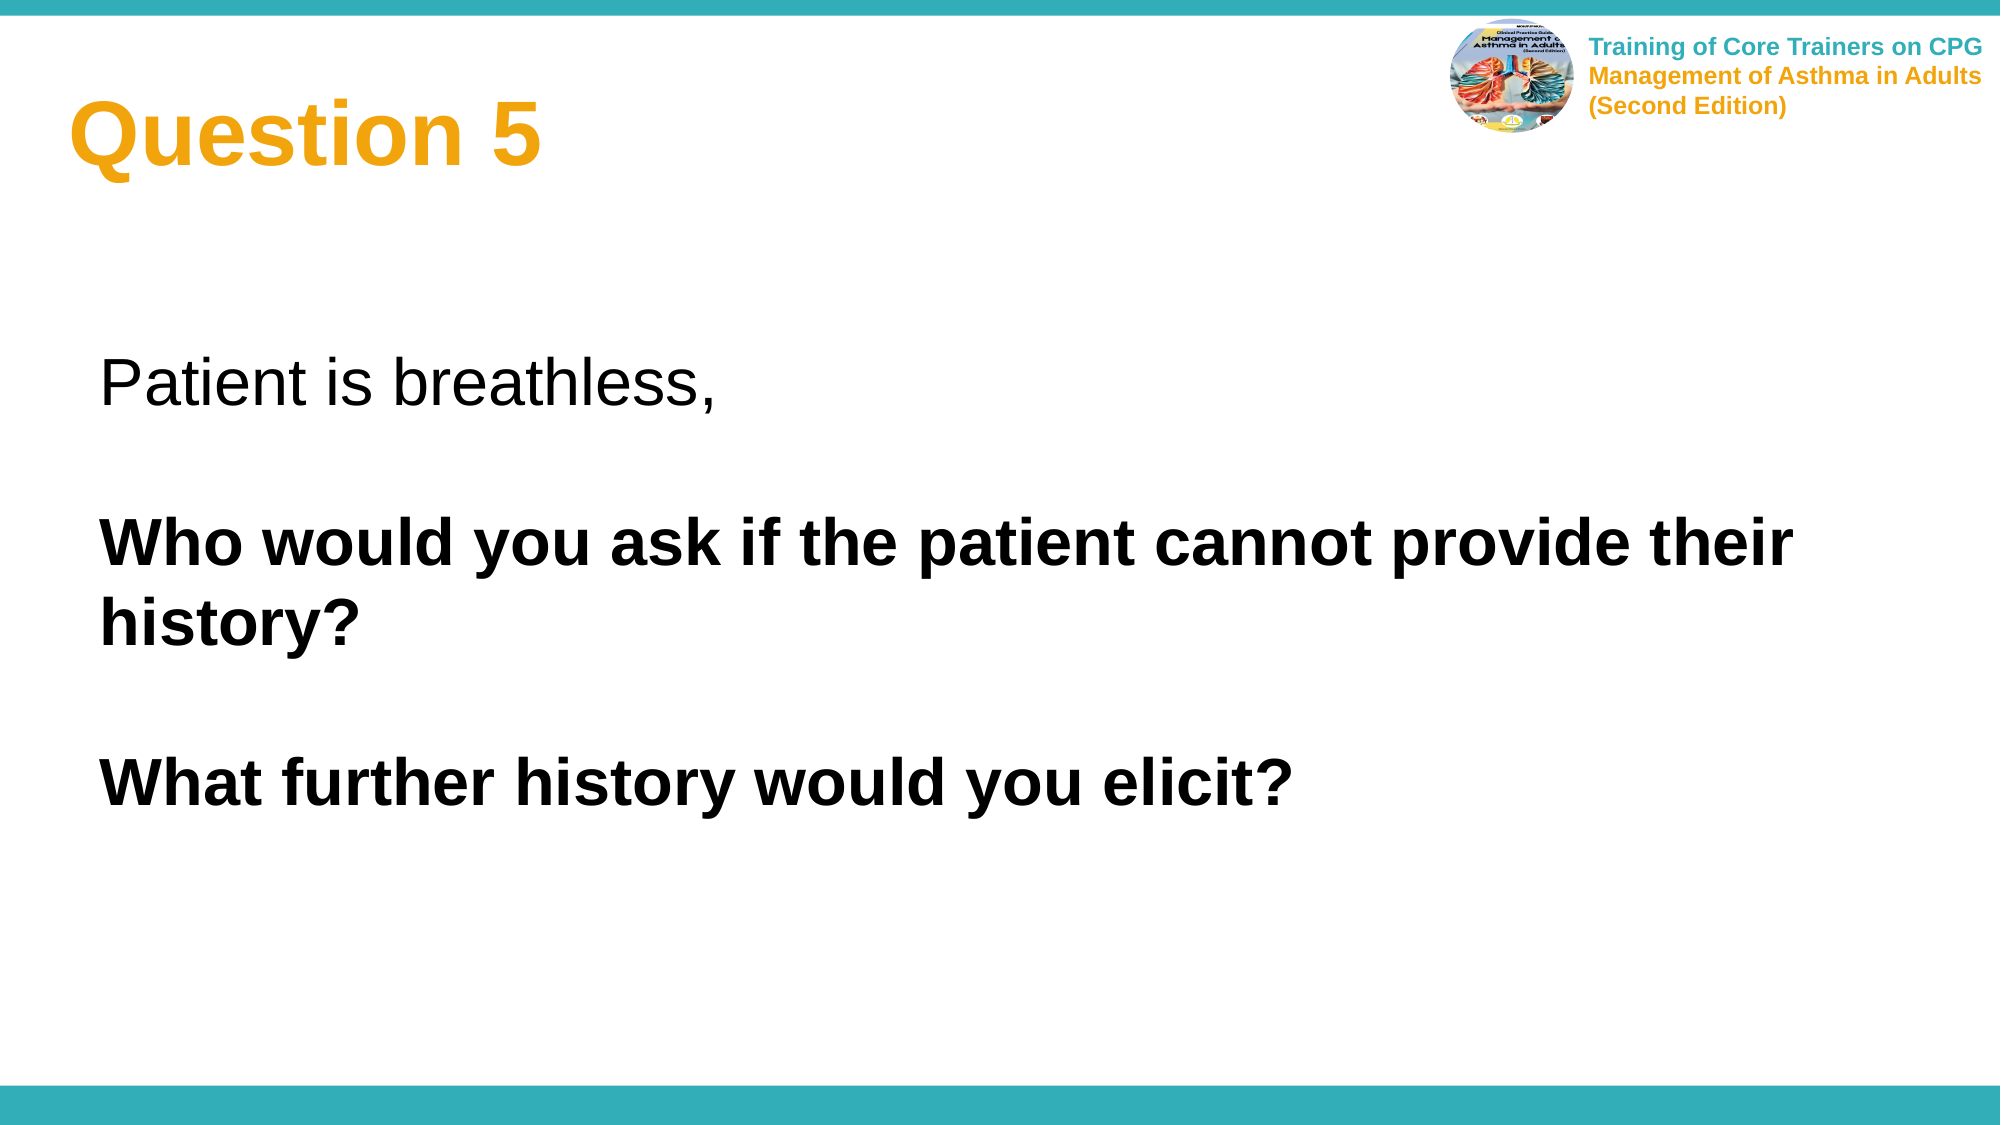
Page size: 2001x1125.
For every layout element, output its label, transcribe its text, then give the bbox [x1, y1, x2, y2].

text_box Patient is breathless, Who would you ask if the patient cannot provide their history? What further history would you elicit? [84, 331, 1890, 827]
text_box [1449, 18, 2000, 133]
list Question 5 [3, 65, 2000, 192]
